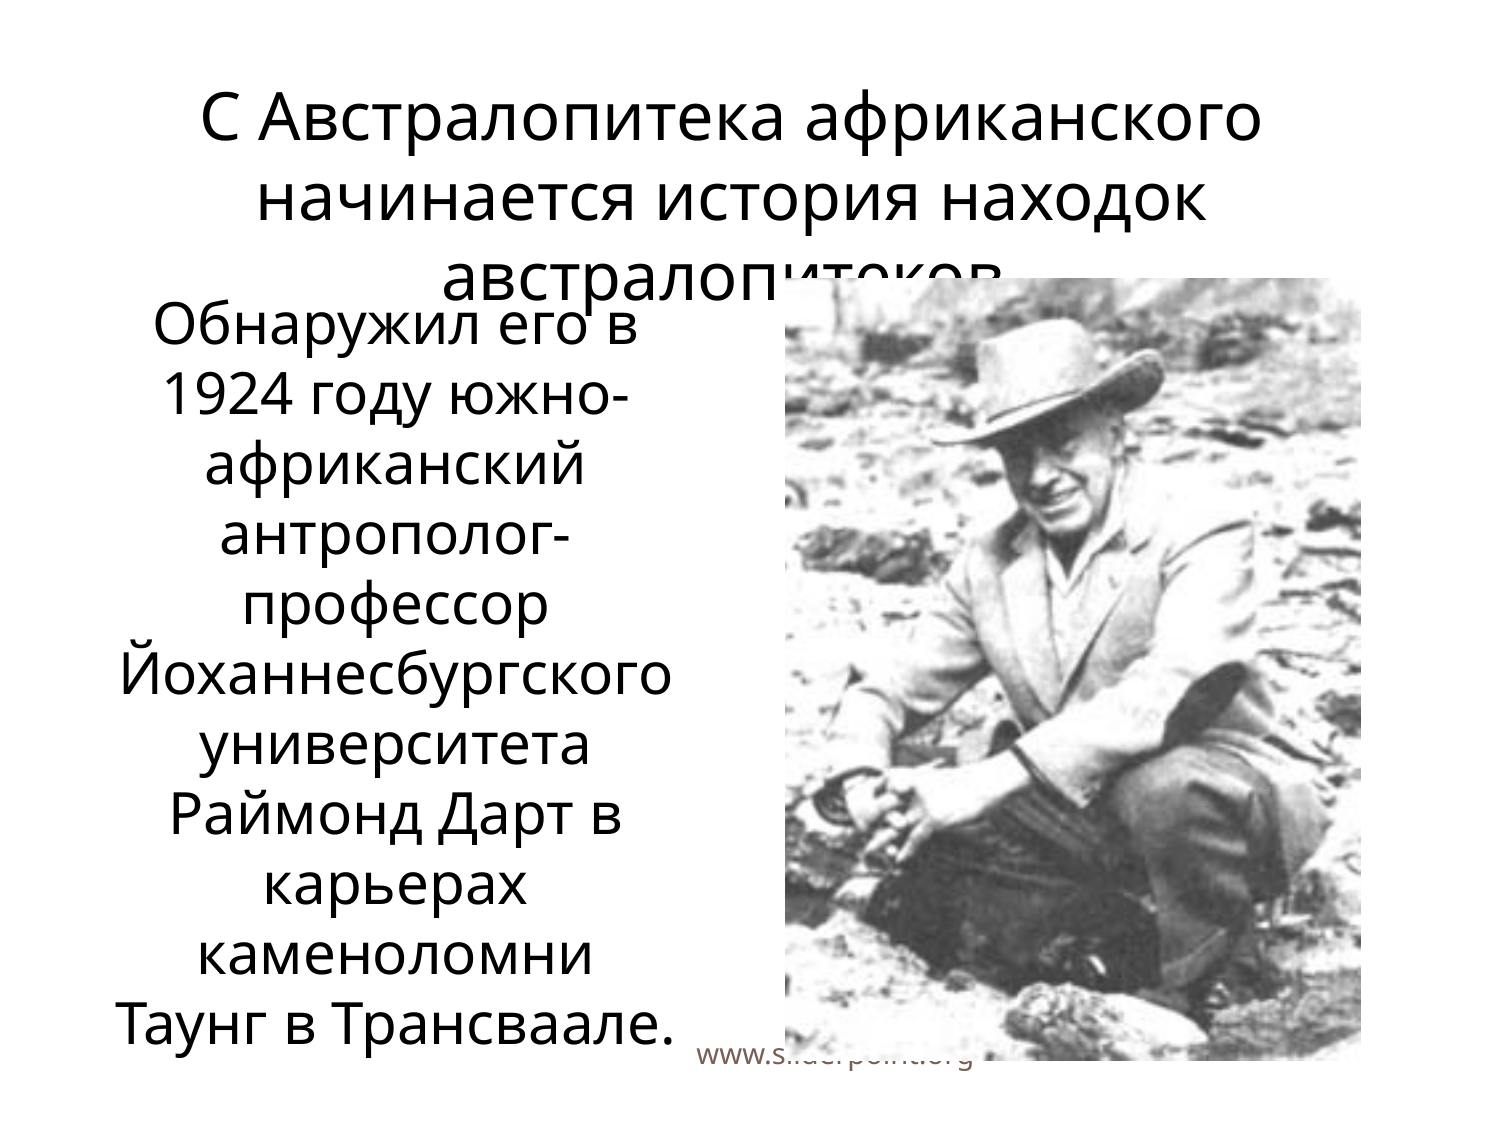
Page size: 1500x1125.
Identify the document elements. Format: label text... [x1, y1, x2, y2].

text_box С Австралопитека африканского начинается история находок австралопитеков. [29, 66, 1436, 321]
footer www.sliderpoint.org [99, 1024, 990, 1085]
picture [785, 278, 1361, 1062]
text_box Обнаружил его в 1924 году южно-африканский антрополог-профессор Йоханнесбургского университета Раймонд Дарт в карьерах каменоломни Таунг в Трансваале. [100, 278, 691, 1024]
